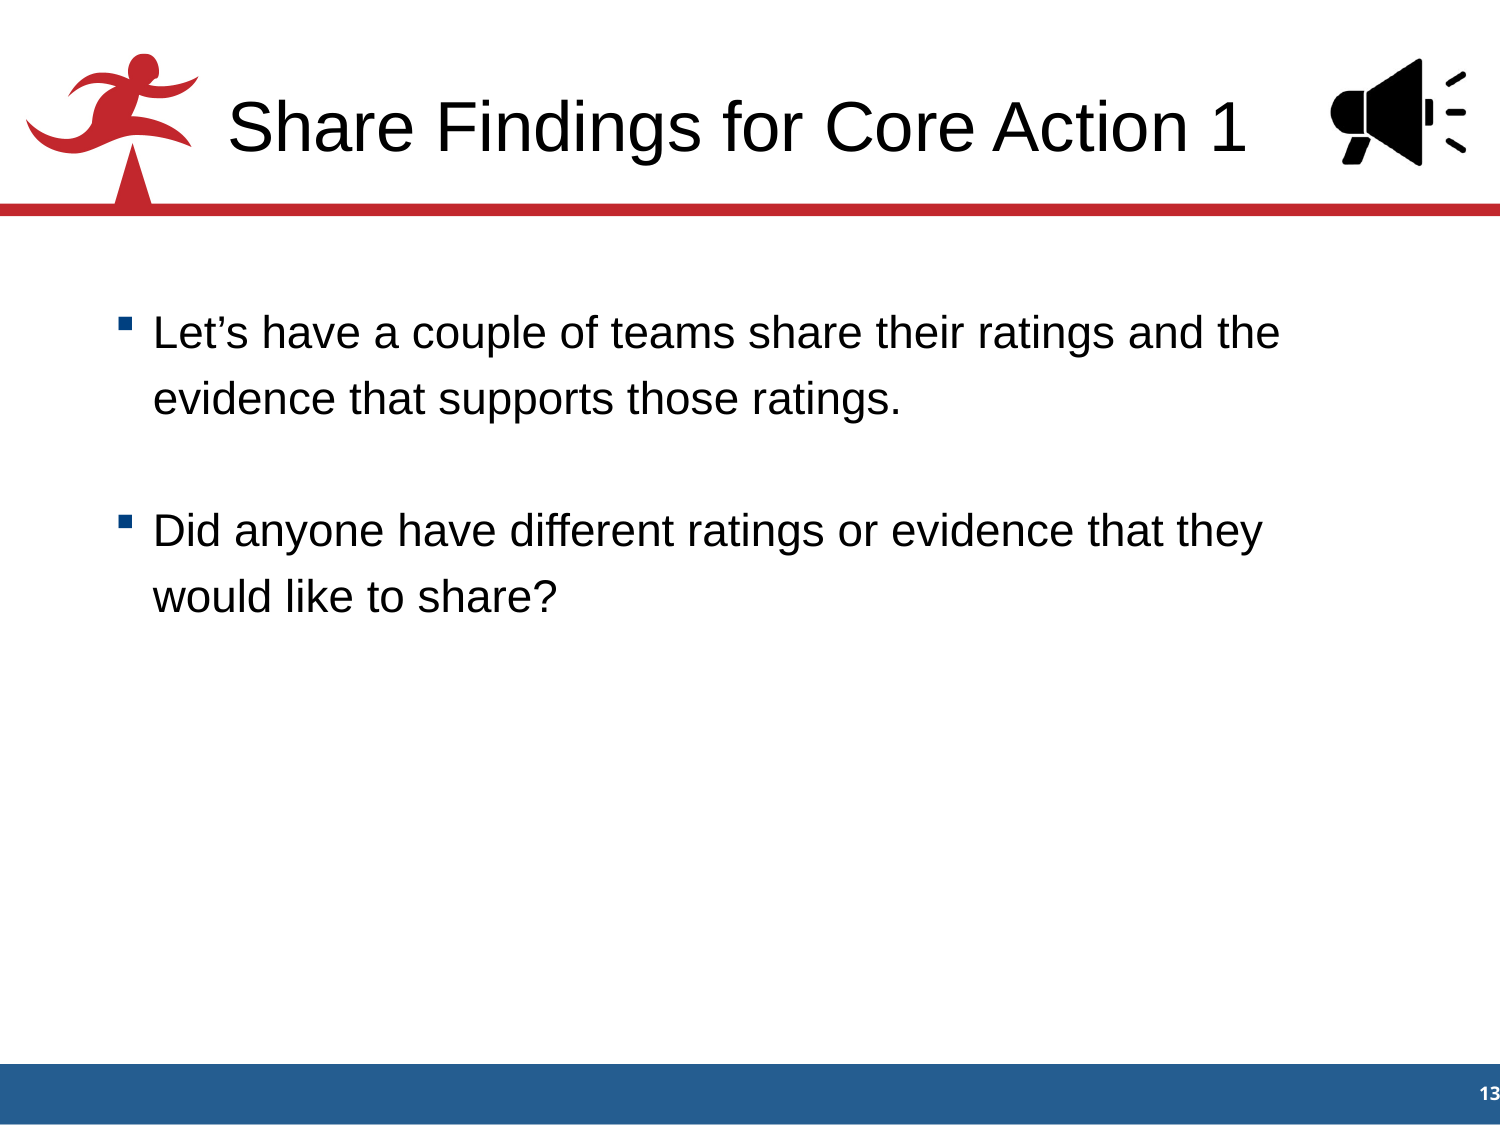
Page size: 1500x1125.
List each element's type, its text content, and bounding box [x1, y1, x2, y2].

list Let’s have a couple of teams share their ratings and the evidence that supports those ratings. Did anyone have different ratings or evidence that they would like to share? [99, 284, 1400, 777]
picture [0, 0, 1500, 1125]
title Share Findings for Core Action 1 [212, 50, 1375, 175]
